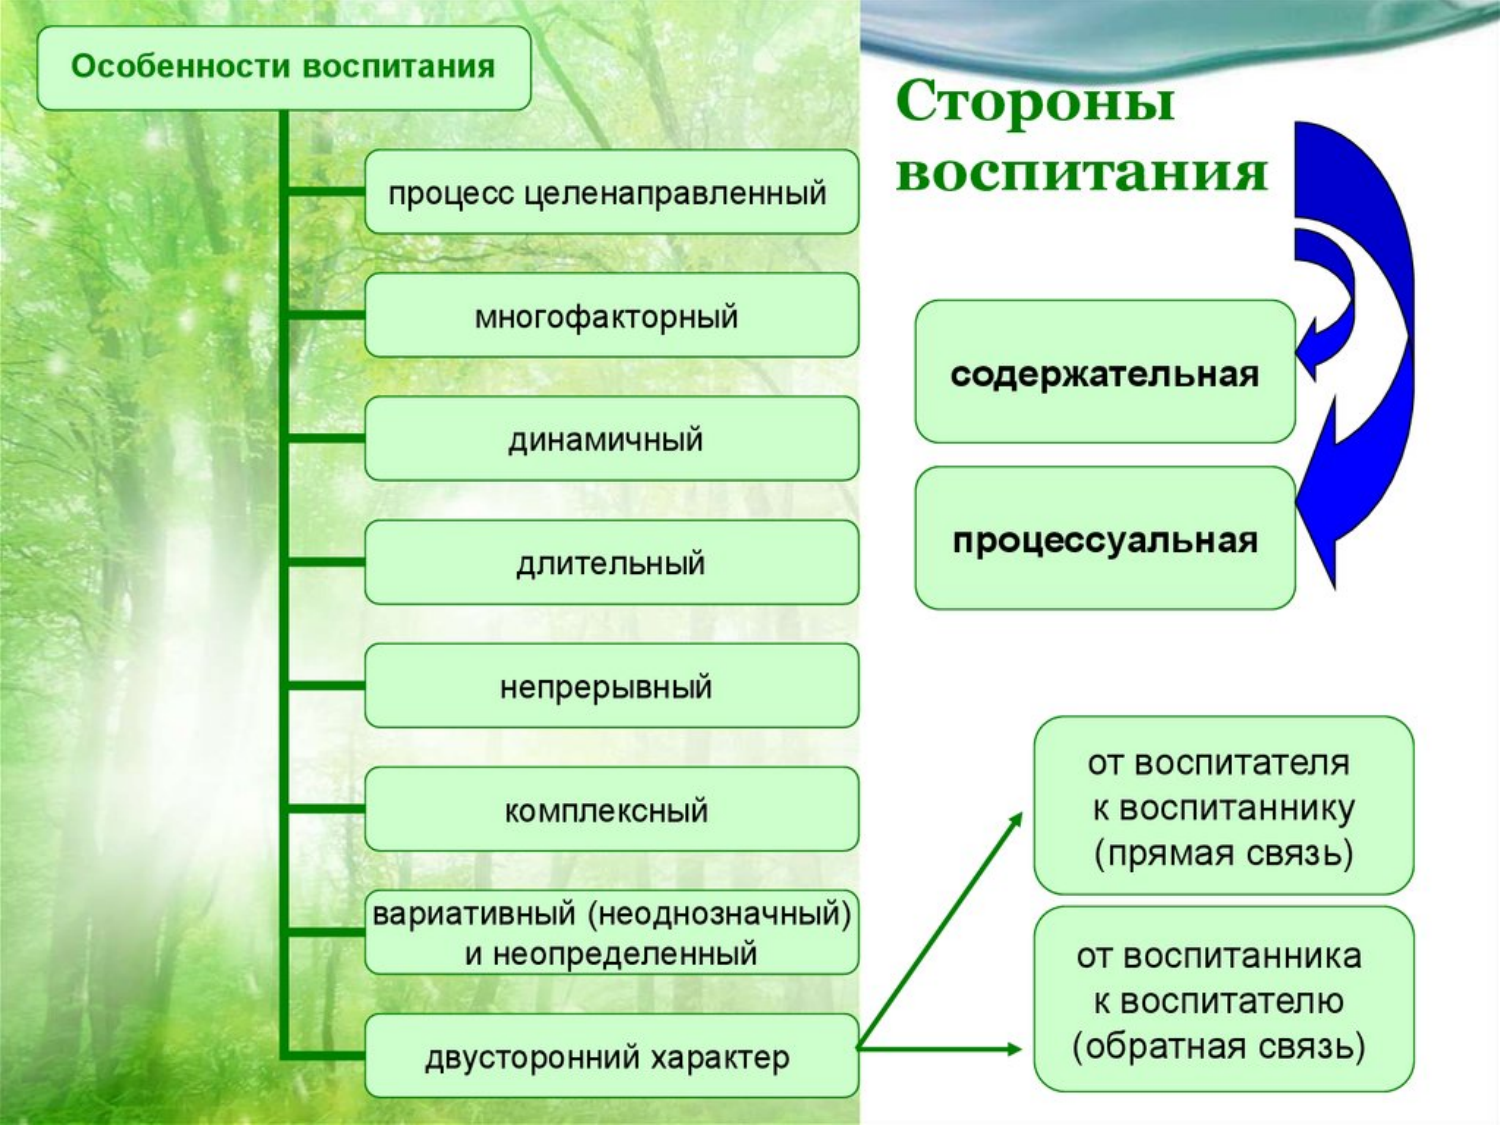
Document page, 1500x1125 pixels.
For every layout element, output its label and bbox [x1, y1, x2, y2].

list [0, 0, 1500, 1125]
